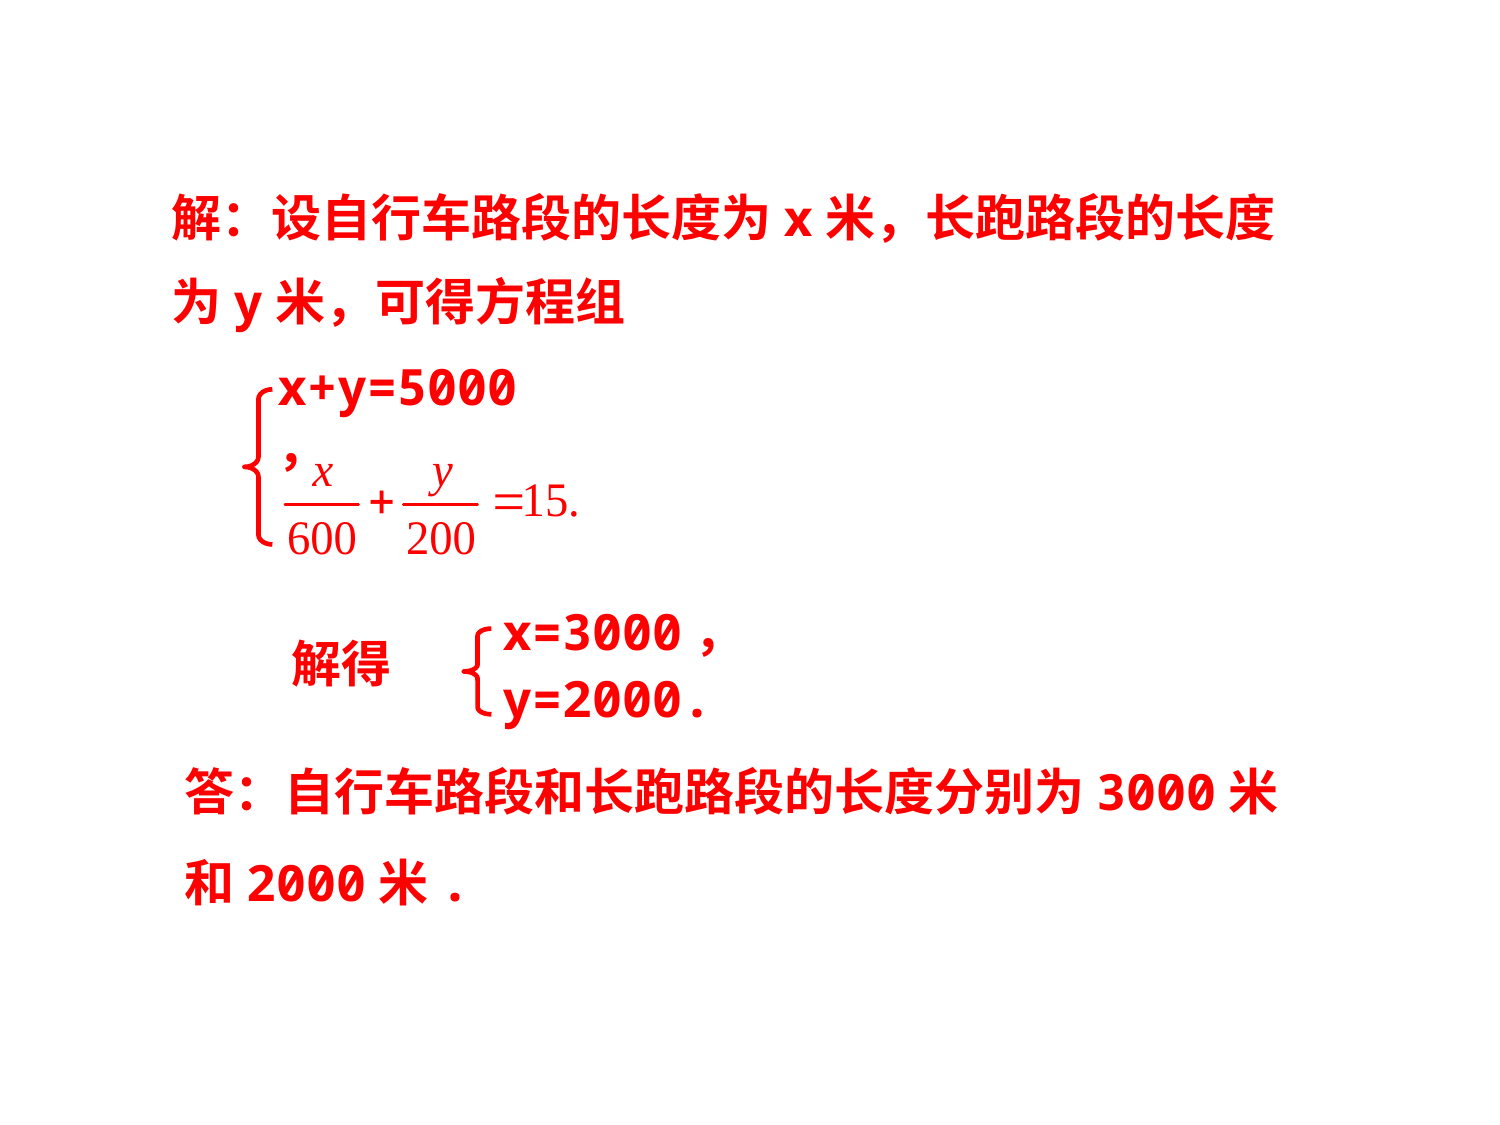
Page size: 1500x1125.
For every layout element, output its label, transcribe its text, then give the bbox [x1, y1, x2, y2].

text_box 解得 [277, 625, 467, 700]
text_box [244, 347, 583, 562]
text_box 答：自行车路段和长跑路段的长度分别为3000米 和2000米. [169, 746, 1376, 919]
text_box [463, 629, 487, 714]
text_box y=2000. [487, 660, 882, 736]
text_box x=3000， [487, 592, 882, 660]
text_box 解：设自行车路段的长度为x米，长跑路段的长度为y米，可得方程组 [156, 154, 1302, 338]
